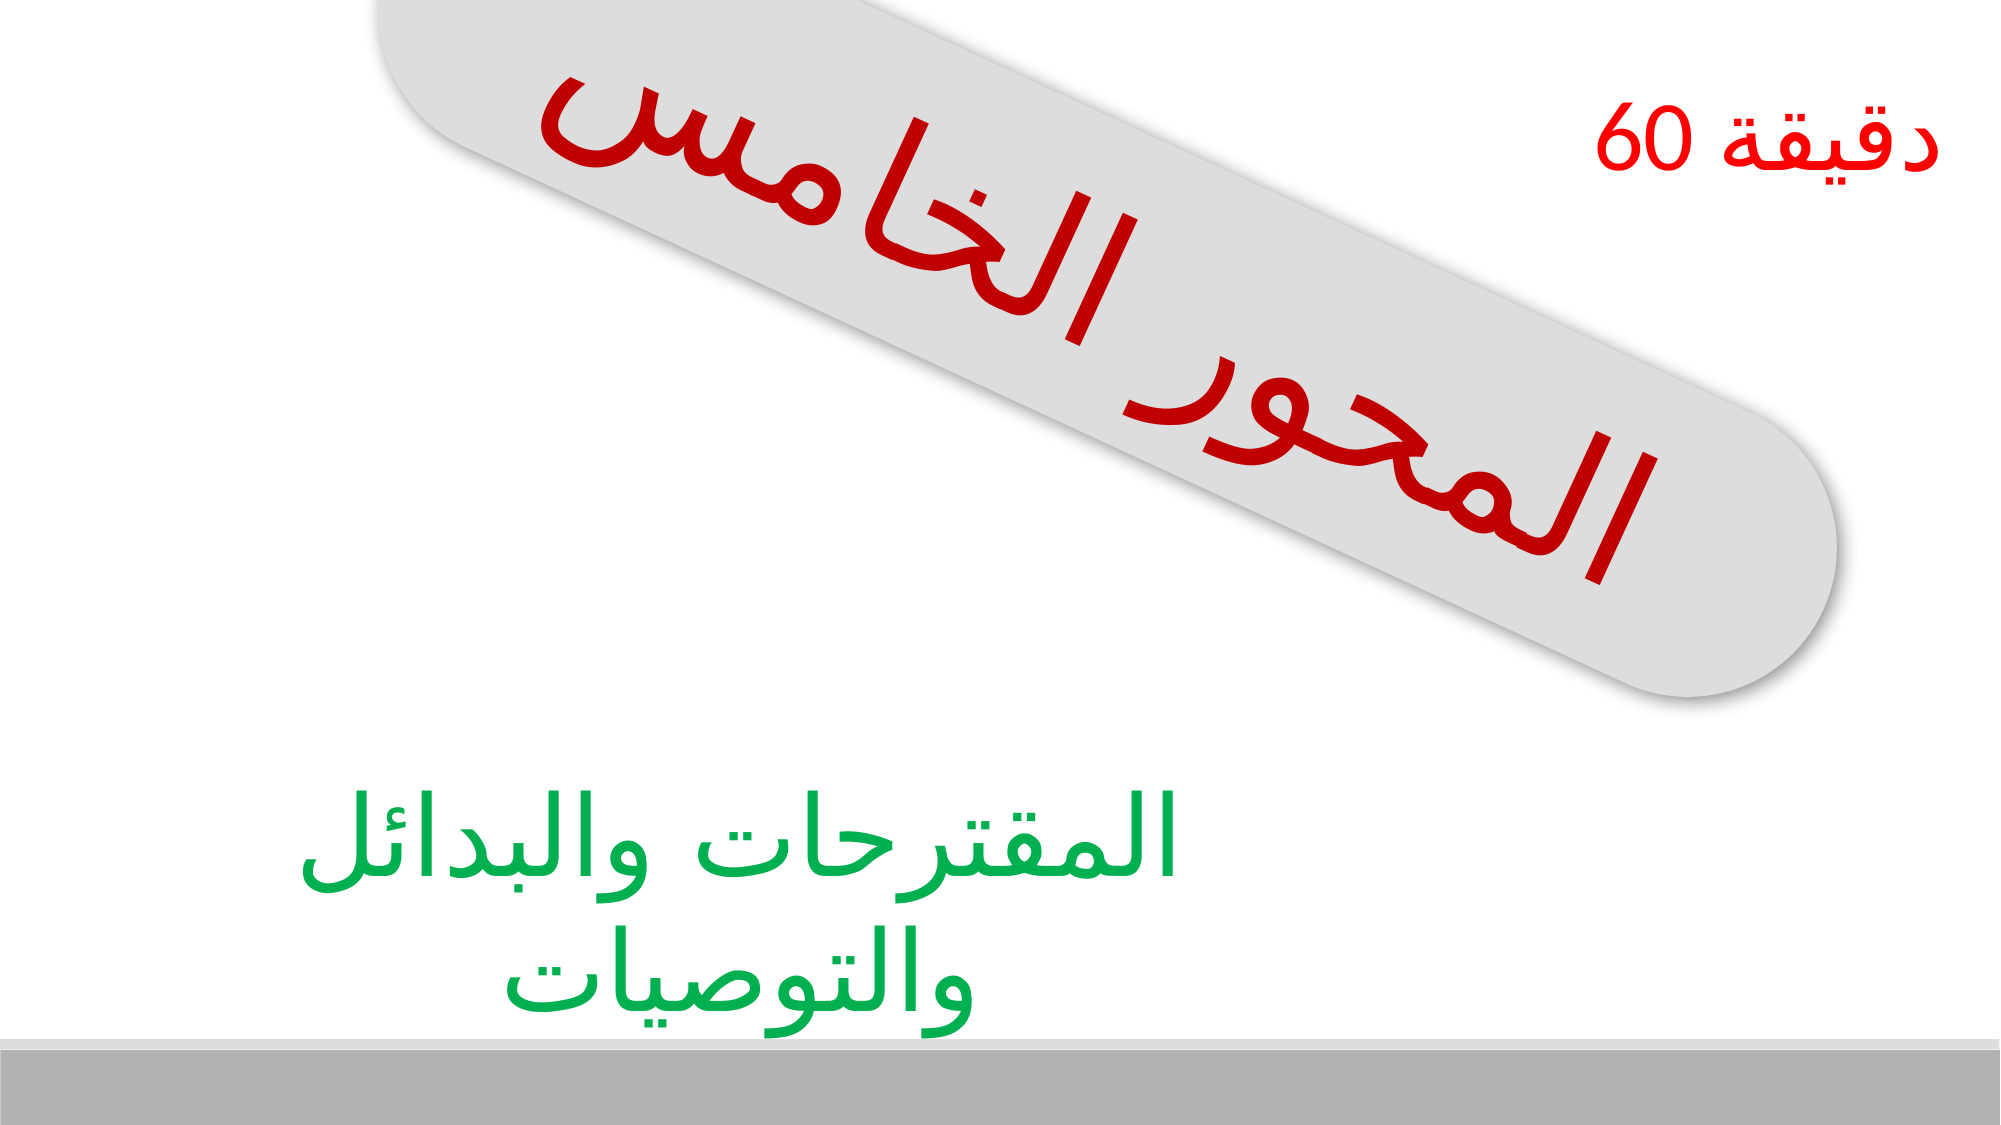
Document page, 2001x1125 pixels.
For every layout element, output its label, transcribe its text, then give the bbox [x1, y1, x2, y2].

text_box 60 دقيقة [1537, 62, 2000, 198]
text_box المحور الخامس [377, 0, 1839, 699]
text_box المقترحات والبدائل والتوصيات [46, 756, 1435, 1041]
